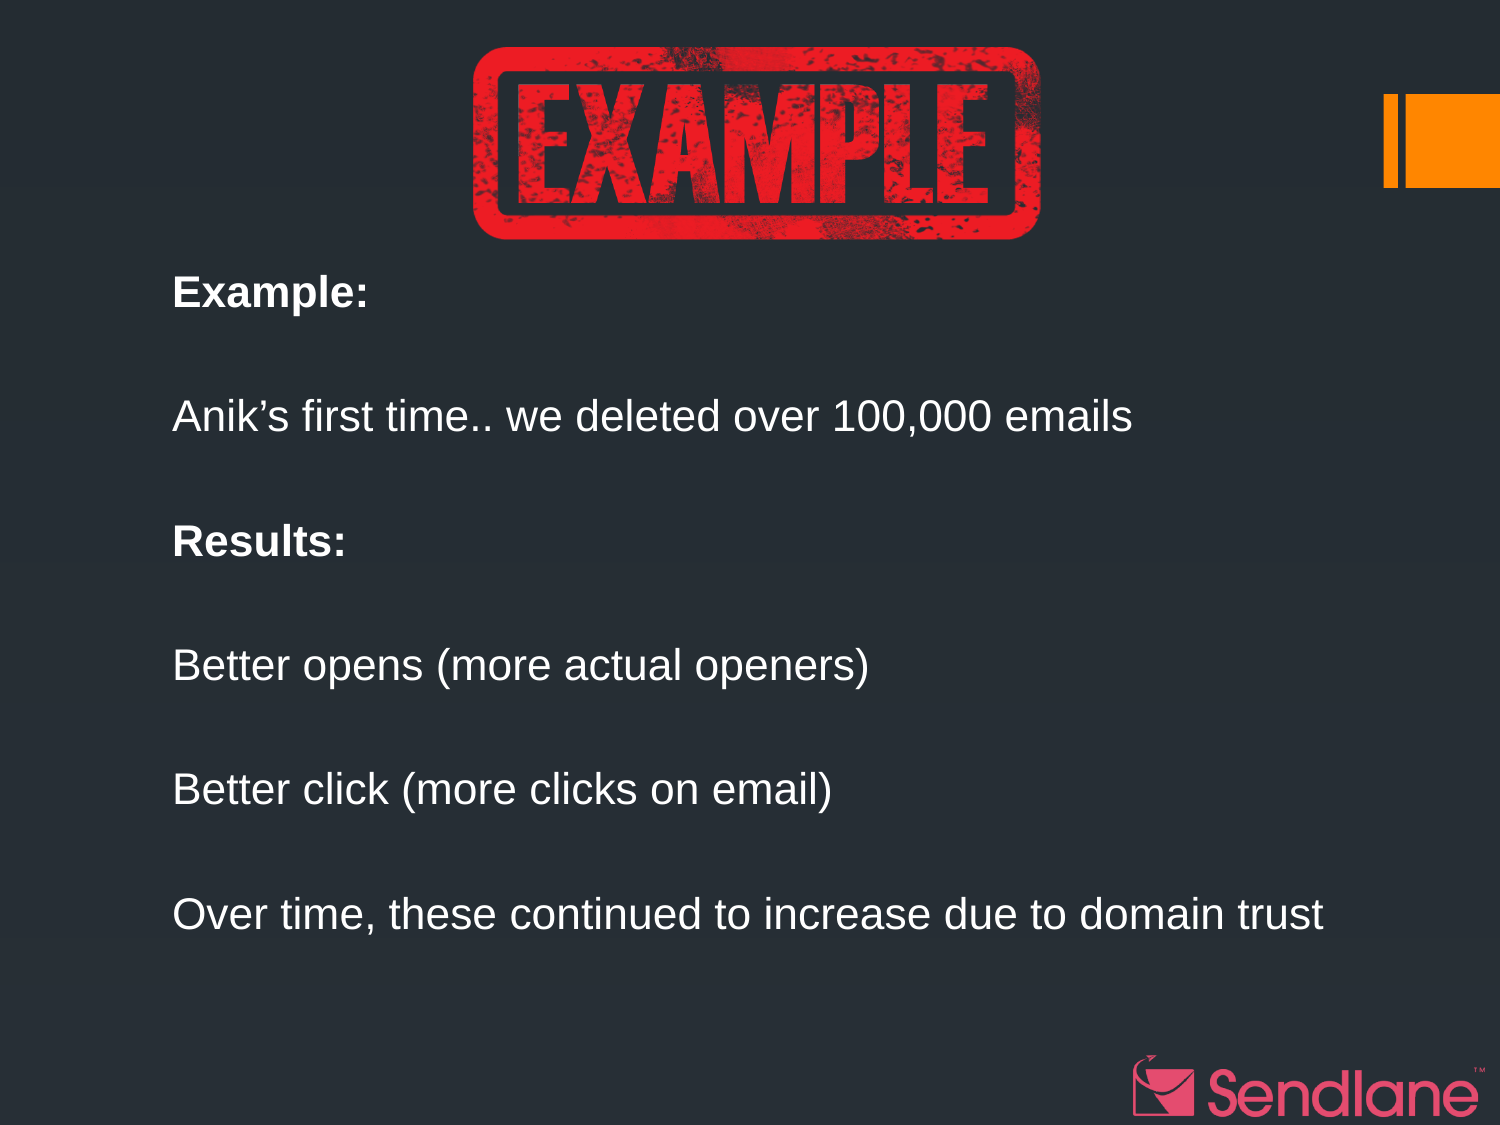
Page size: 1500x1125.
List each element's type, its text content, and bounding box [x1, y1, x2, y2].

picture [406, 30, 1082, 267]
list Example: Anik’s first time.. we deleted over 100,000 emails Results: Better opens (more actual openers) Better click (more clicks on email) Over time, these continued to increase due to domain trust [150, 255, 1350, 1024]
picture [1127, 1027, 1489, 1125]
